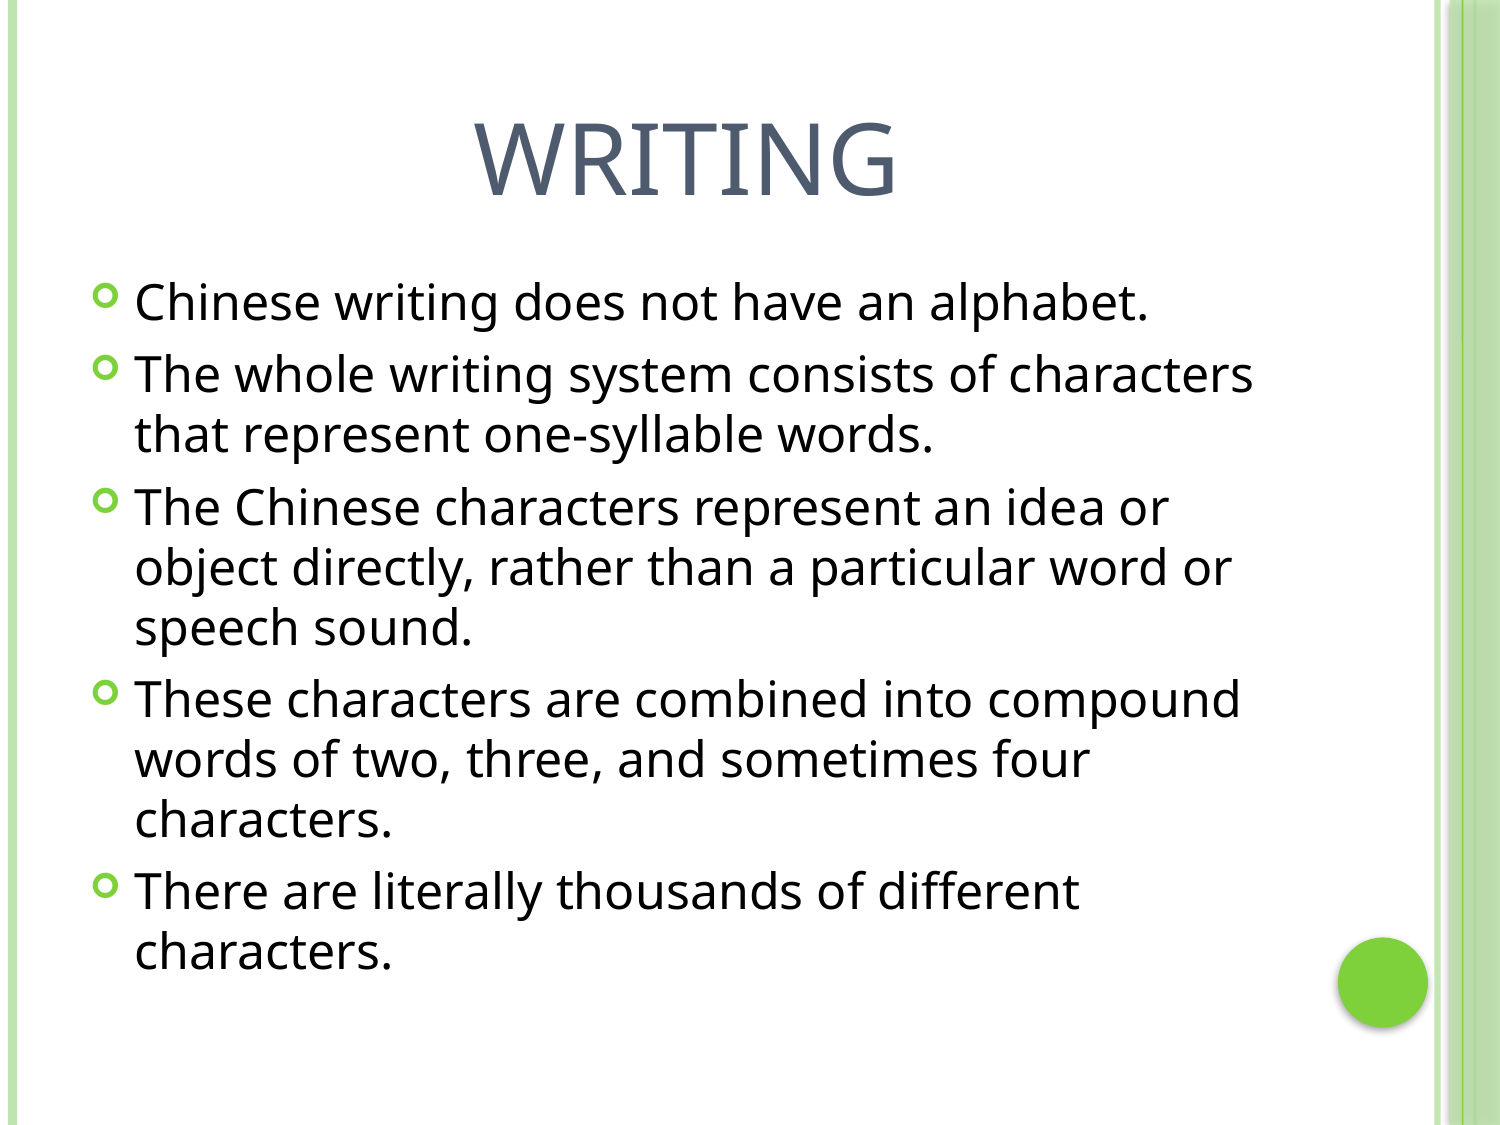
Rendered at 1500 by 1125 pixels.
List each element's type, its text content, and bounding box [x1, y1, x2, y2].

list Chinese writing does not have an alphabet. The whole writing system consists of characters that represent one-syllable words. The Chinese characters represent an idea or object directly, rather than a particular word or speech sound. These characters are combined into compound words of two, three, and sometimes four characters. There are literally thousands of different characters. [75, 262, 1300, 1062]
title Writing [75, 45, 1300, 233]
